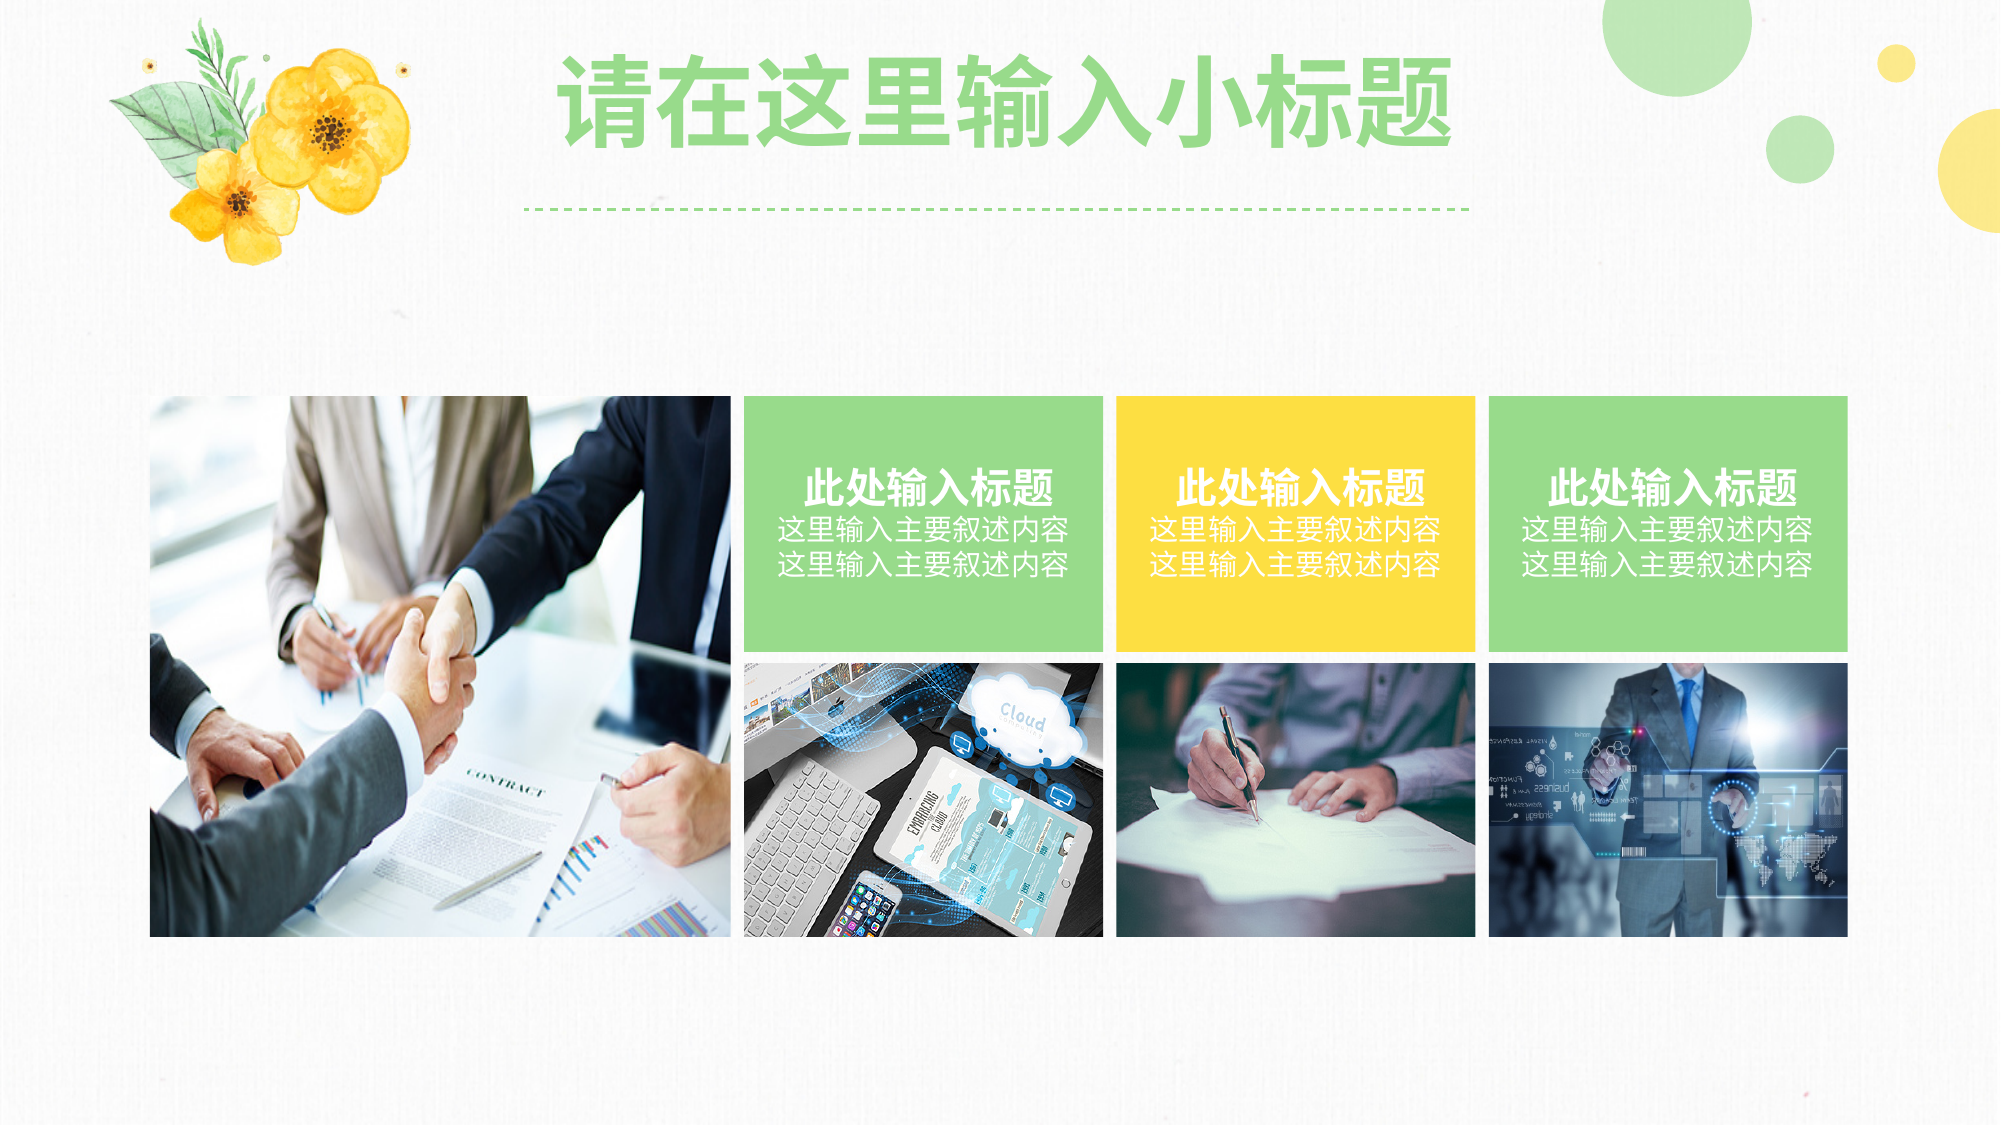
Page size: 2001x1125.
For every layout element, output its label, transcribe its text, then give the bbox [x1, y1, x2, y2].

text_box [1936, 107, 2000, 235]
text_box [1765, 114, 1836, 185]
text_box [1115, 663, 1476, 937]
text_box [1876, 43, 1917, 84]
picture [0, 0, 2001, 1125]
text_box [1488, 396, 1848, 667]
text_box 请在这里输入小标题 [539, 31, 1470, 167]
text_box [1116, 396, 1476, 667]
text_box [743, 663, 1104, 937]
text_box [149, 395, 732, 937]
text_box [744, 396, 1104, 667]
text_box [1601, 0, 1753, 98]
text_box [1488, 663, 1849, 937]
